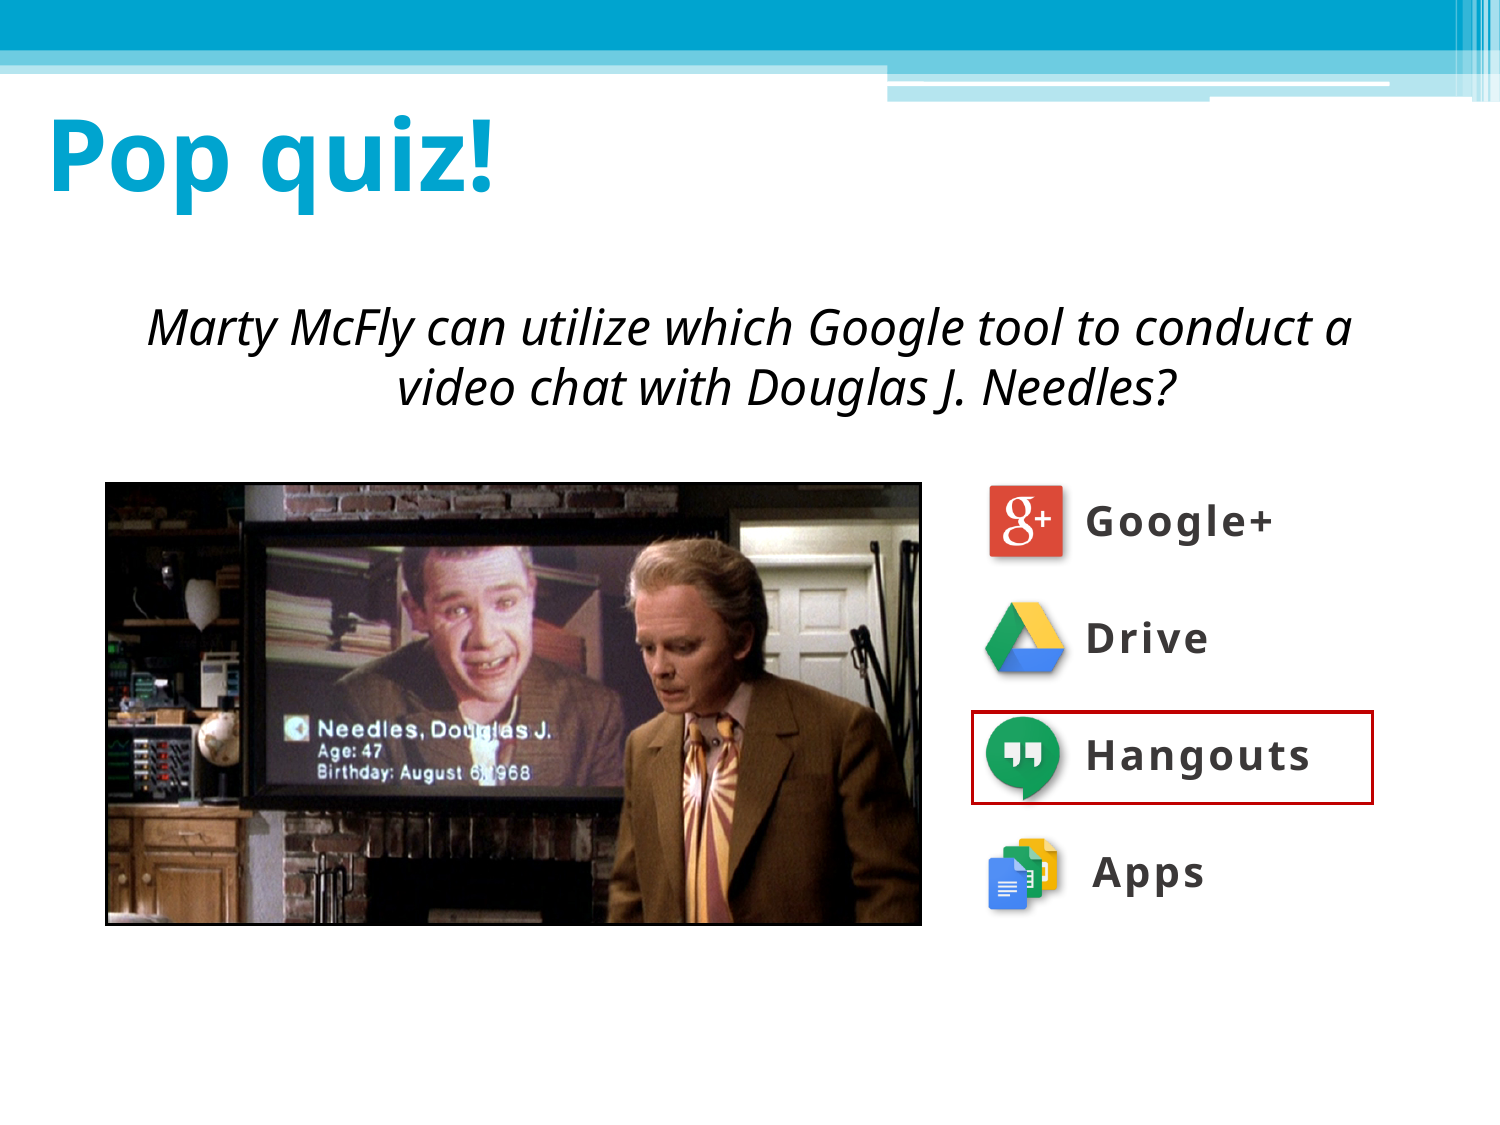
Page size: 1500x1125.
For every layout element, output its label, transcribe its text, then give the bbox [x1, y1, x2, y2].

picture [979, 591, 1070, 682]
picture [108, 485, 919, 924]
text_box [972, 711, 1373, 804]
title Pop quiz! [30, 65, 1373, 239]
text_box Google+ Drive Hangouts Apps [1070, 487, 1500, 1013]
list Marty McFly can utilize which Google tool to conduct a video chat with Douglas J. Needles? [75, 288, 1418, 463]
picture [977, 713, 1068, 804]
picture [987, 483, 1065, 559]
picture [977, 828, 1068, 919]
